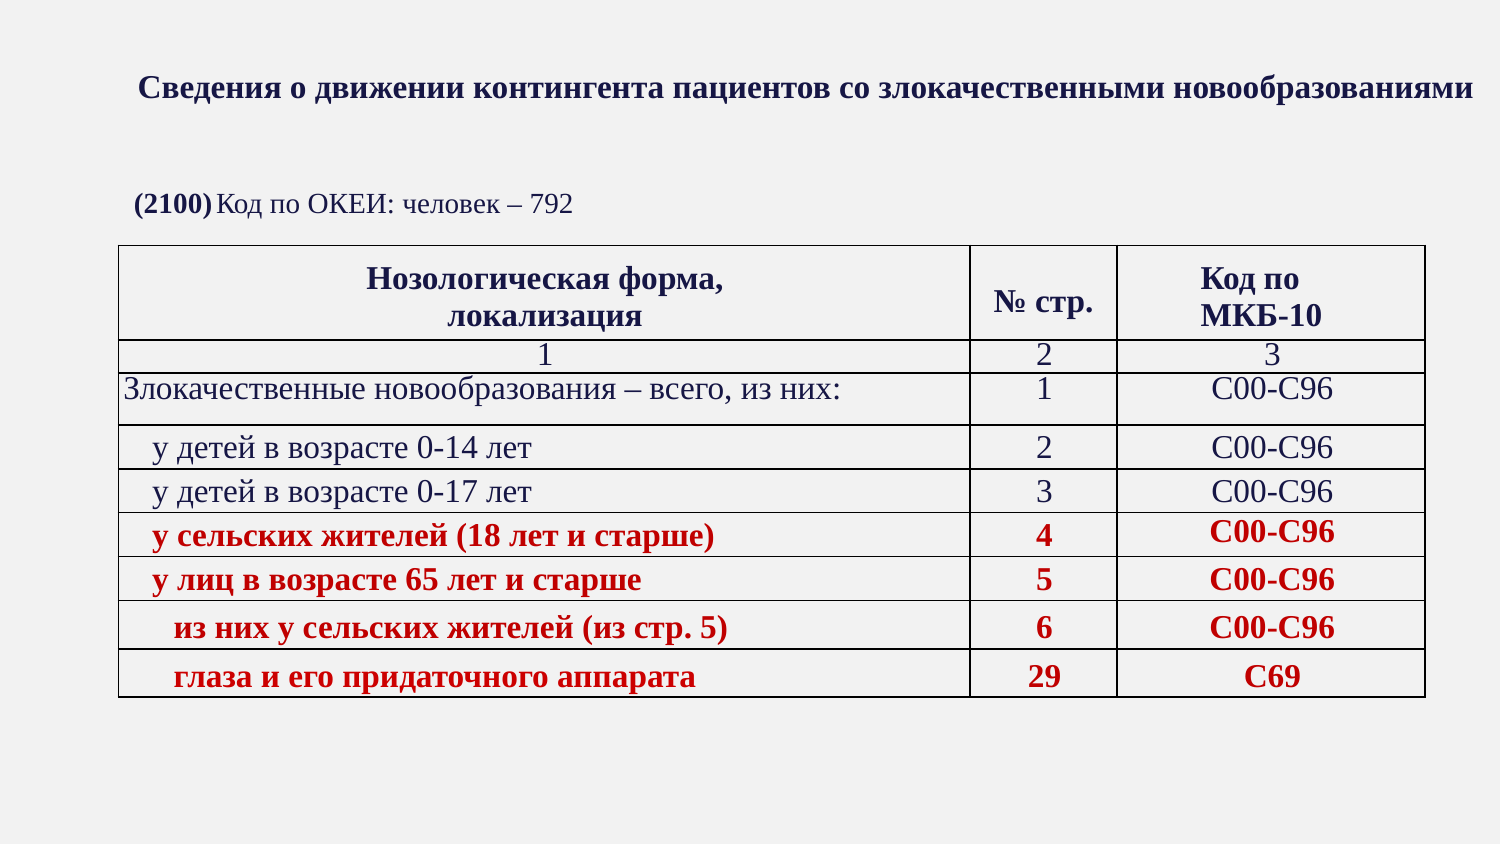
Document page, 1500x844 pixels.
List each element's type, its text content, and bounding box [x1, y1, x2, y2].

table_cell С00-С96 [1118, 601, 1424, 648]
table_cell 3 [971, 470, 1116, 512]
table_cell С00-С96 [1118, 374, 1424, 424]
table_cell у детей в возрасте 0-17 лет [119, 470, 969, 512]
table_cell 5 [971, 557, 1116, 600]
table_cell 2 [971, 341, 1116, 372]
table_cell у детей в возрасте 0-14 лет [119, 426, 969, 468]
table_cell у сельских жителей (18 лет и старше) [119, 513, 969, 556]
table_cell 1 [119, 341, 969, 372]
table_header Код по МКБ-10 [1118, 246, 1424, 339]
table_cell 6 [971, 601, 1116, 648]
table_cell С00-С96 [1118, 426, 1424, 468]
table_header Нозологическая форма, локализация [119, 246, 969, 339]
table_cell 1 [971, 374, 1116, 424]
table_cell глаза и его придаточного аппарата [119, 650, 969, 696]
table_header № стр. [971, 246, 1116, 339]
table_cell С69 [1118, 650, 1424, 696]
table_cell С00-С96 [1118, 513, 1424, 556]
table_cell 3 [1118, 341, 1424, 372]
table_cell из них у сельских жителей (из стр. 5) [119, 601, 969, 648]
table_cell у лиц в возрасте 65 лет и старше [119, 557, 969, 600]
text_box Сведения о движении контингента пациентов со злокачественными новообразованиями (2100) Код по ОКЕИ: человек – 792 [64, 63, 1480, 220]
table_cell 29 [971, 650, 1116, 696]
table_cell С00-С96 [1118, 557, 1424, 600]
table_cell С00-С96 [1118, 470, 1424, 512]
table_cell Злокачественные новообразования – всего, из них: [119, 374, 969, 424]
table_cell 2 [971, 426, 1116, 468]
table_cell 4 [971, 513, 1116, 556]
